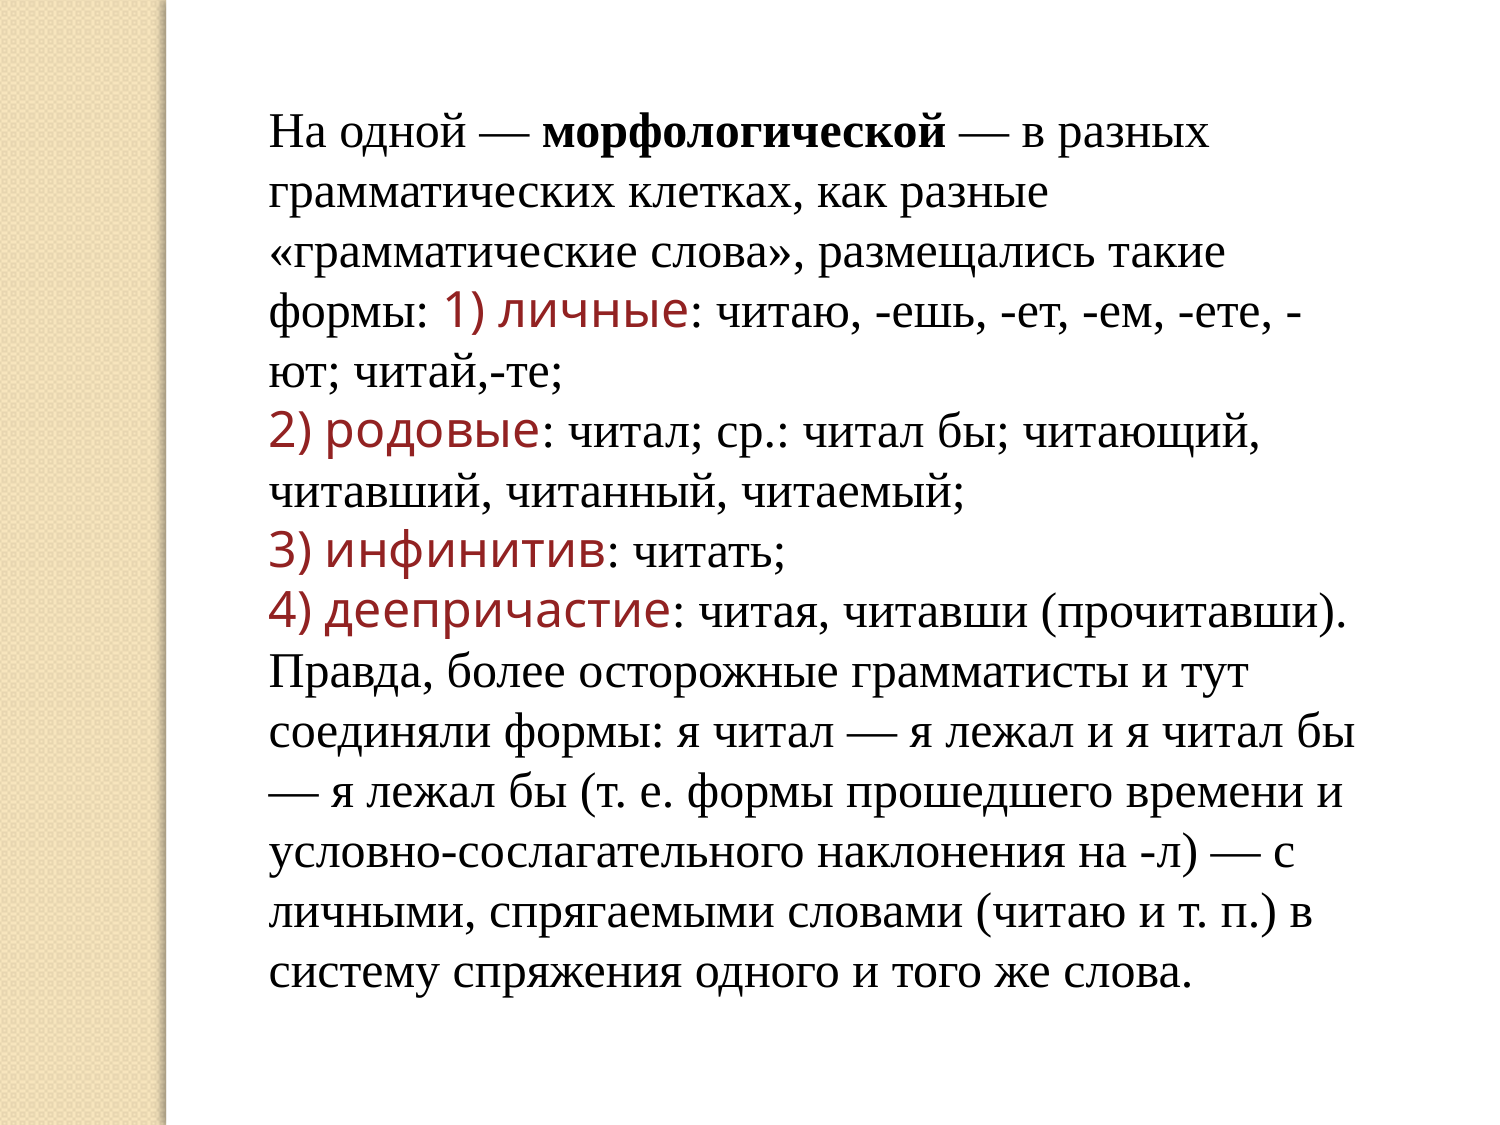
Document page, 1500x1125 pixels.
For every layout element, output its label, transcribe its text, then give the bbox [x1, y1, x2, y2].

text_box На одной — морфологической — в разных грамматических клетках, как разные «грамматические слова», размещались такие формы: 1) личные: читаю, -ешь, -ет, -ем, -ете, -ют; читай,-те; 2) родовые: читал; ср.: читал бы; читающий, читавший, читанный, читаемый; 3) инфинитив: читать; 4) деепричастие: читая, читавши (прочитавши). Правда, более осторожные грамматисты и тут соединяли формы: я читал — я лежал и я читал бы — я лежал бы (т. е. формы прошедшего времени и условно-сослагательного наклонения на -л) — с личными, спрягаемыми словами (читаю и т. п.) в систему спряжения одного и того же слова. [253, 89, 1376, 1005]
